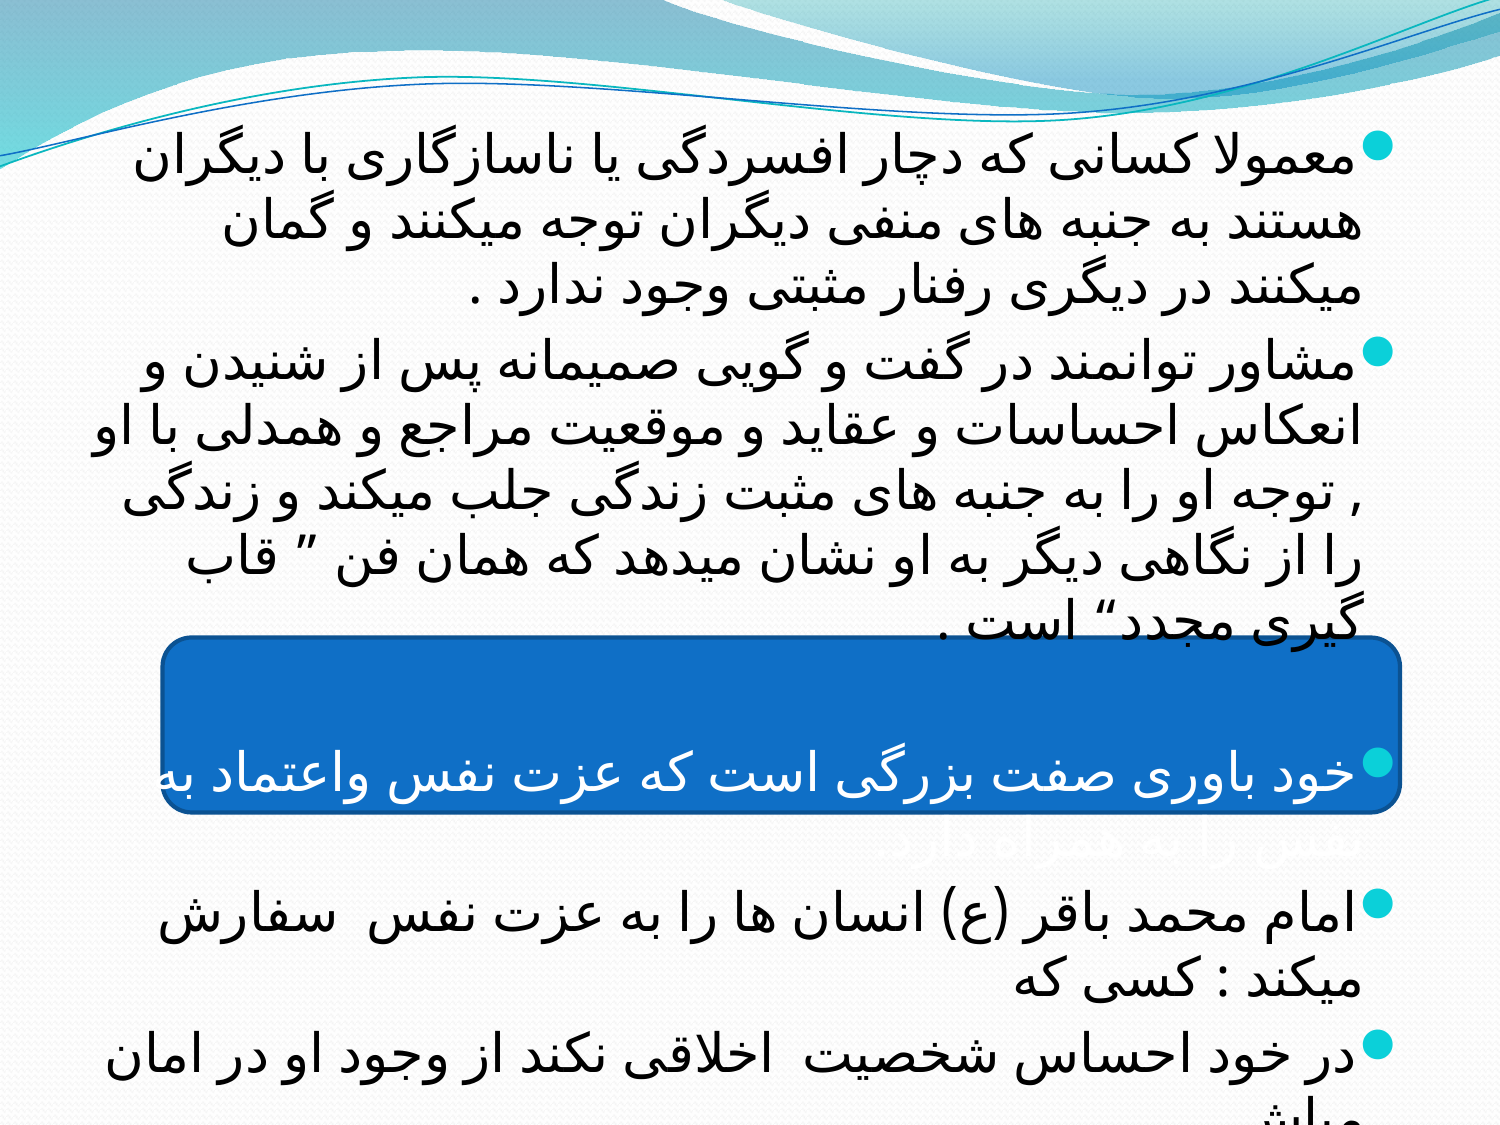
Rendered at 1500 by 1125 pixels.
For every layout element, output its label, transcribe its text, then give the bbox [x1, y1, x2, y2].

list معمولا کسانی که دچار افسردگی یا ناسازگاری با دیگران هستند به جنبه های منفی دیگران توجه میکنند و گمان میکنند در دیگری رفنار مثبتی وجود ندارد . مشاور توانمند در گفت و گویی صمیمانه پس از شنیدن و انعکاس احساسات و عقاید و موقعیت مراجع و همدلی با او , توجه او را به جنبه های مثبت زندگی جلب میکند و زندگی را از نگاهی دیگر به او نشان میدهد که همان فن ” قاب گیری مجدد“ است . خود باوری صفت بزرگی است که عزت نفس واعتماد به نفس را به همراه دارد. امام محمد باقر (ع) انسان ها را به عزت نفس سفارش میکند : کسی که در خود احساس شخصیت اخلاقی نکند از وجود او در امان مباش. [75, 112, 1425, 1038]
